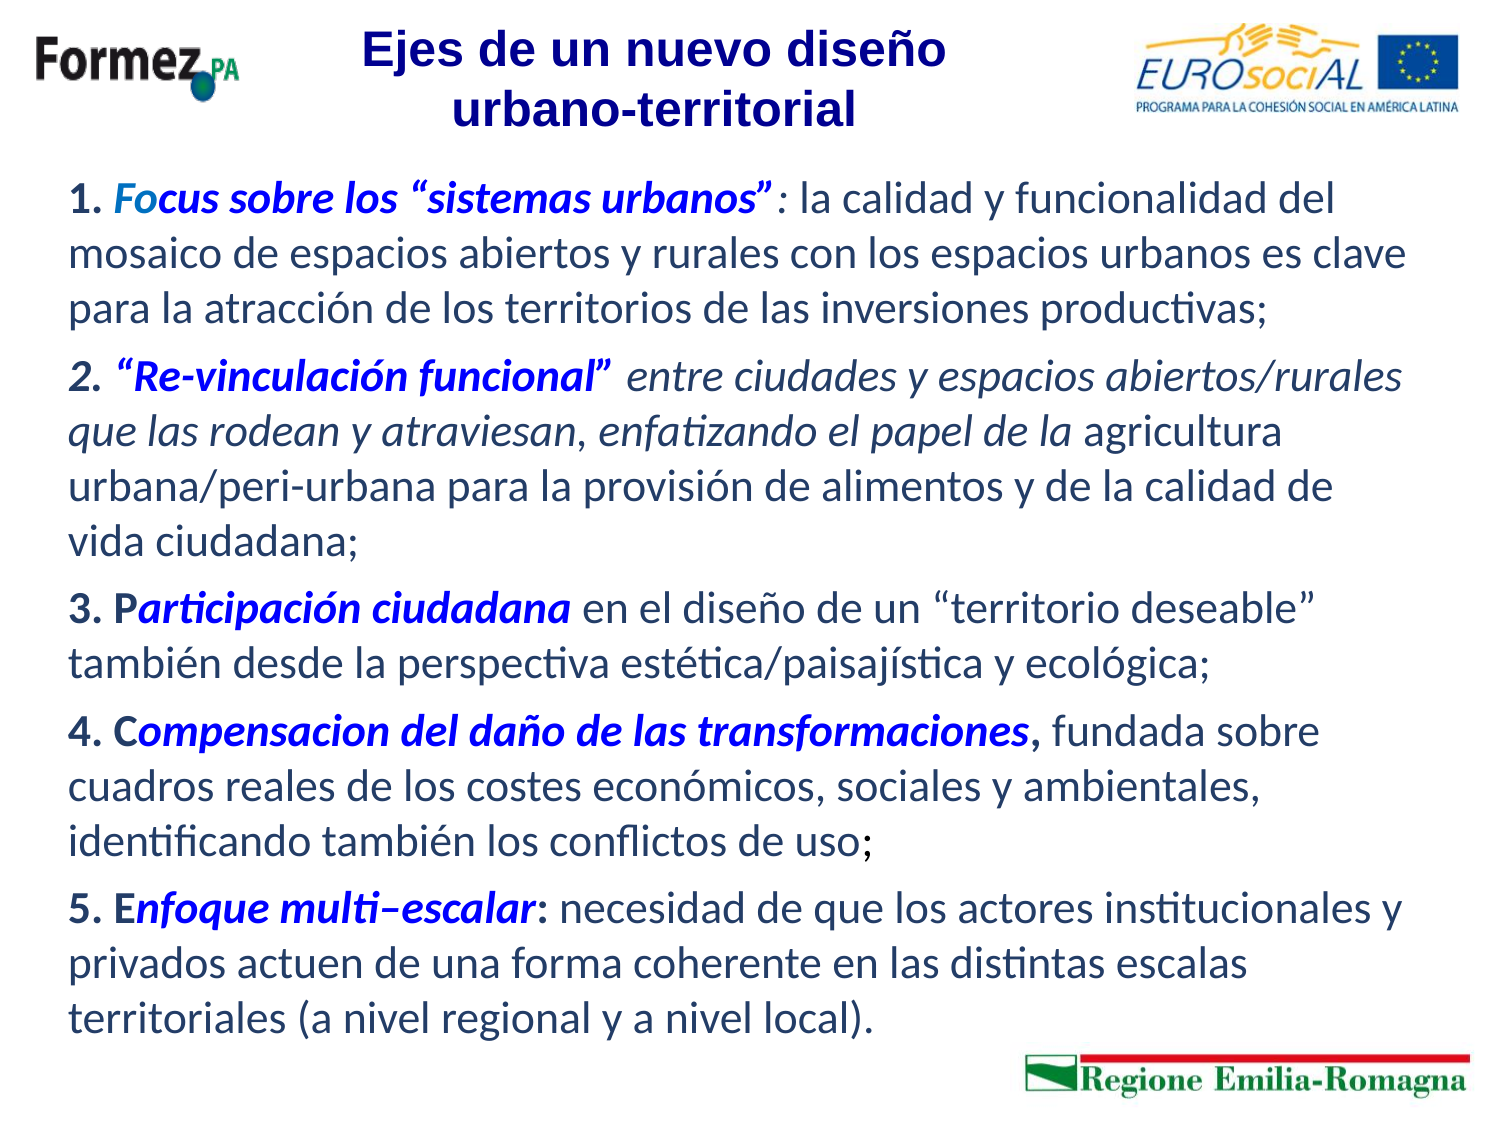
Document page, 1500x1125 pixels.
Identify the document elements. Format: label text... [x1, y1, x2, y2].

picture [1134, 23, 1460, 113]
picture [1009, 1042, 1483, 1113]
text_box Focus sobre los “sistemas urbanos”: la calidad y funcionalidad del mosaico de espacios abiertos y rurales con los espacios urbanos es clave para la atracción de los territorios de las inversiones productivas; “Re-vinculación funcional” entre ciudades y espacios abiertos/rurales que las rodean y atraviesan, enfatizando el papel de la agricultura urbana/peri-urbana para la provisión de alimentos y de la calidad de vida ciudadana; Participación ciudadana en el diseño de un “territorio deseable” también desde la perspectiva estética/paisajística y ecológica; Compensacion del daño de las transformaciones, fundada sobre cuadros reales de los costes económicos, sociales y ambientales, identificando también los conflictos de uso; Enfoque multi–escalar: necesidad de que los actores institucionales y privados actuen de una forma coherente en las distintas escalas territoriales (a nivel regional y a nivel local). [53, 160, 1436, 1050]
picture [32, 26, 241, 105]
text_box Ejes de un nuevo diseño urbano-territorial [269, 9, 1040, 145]
